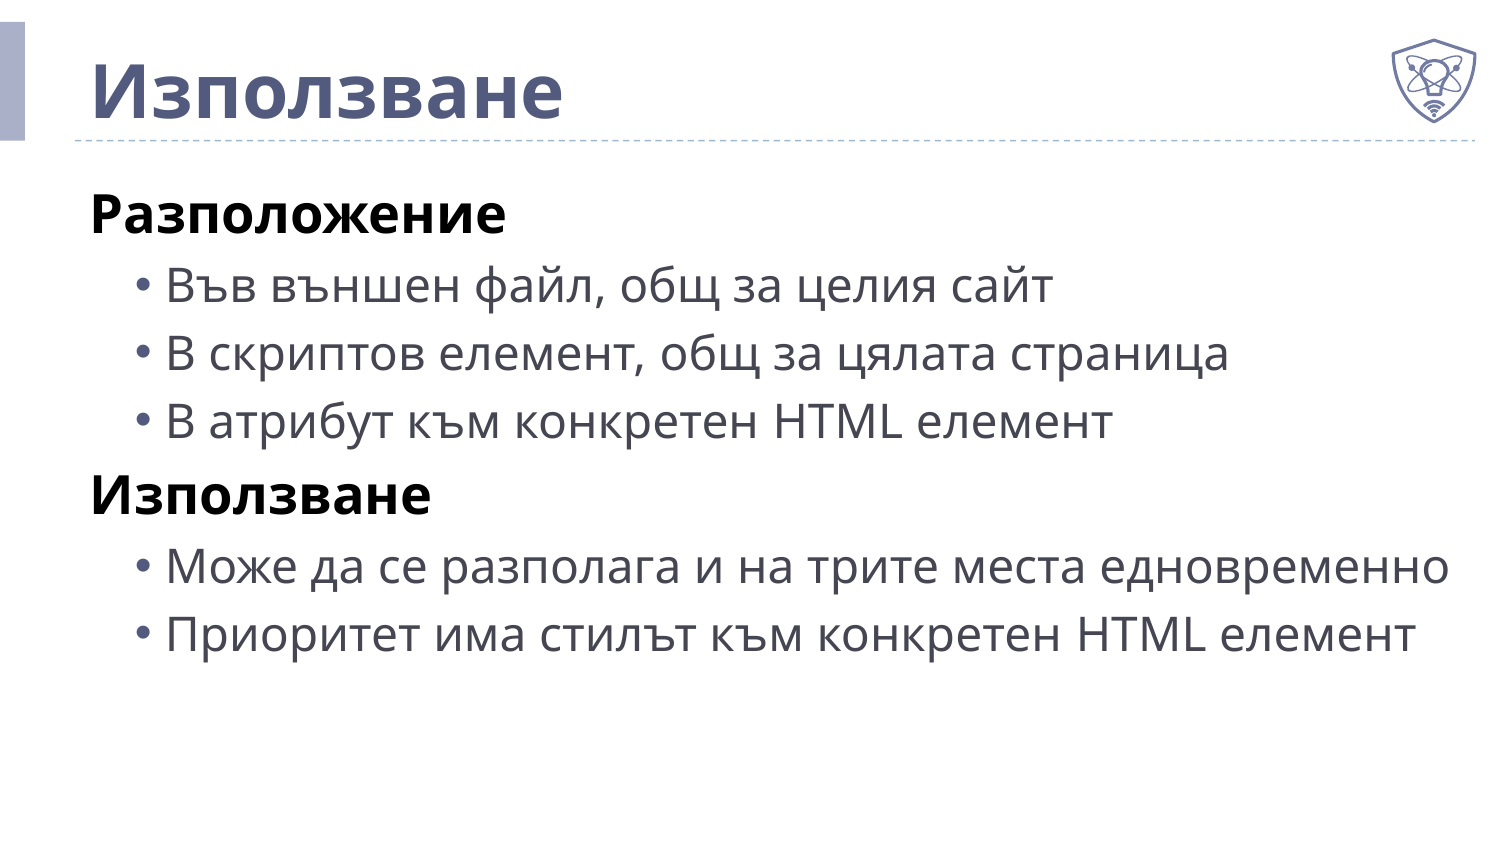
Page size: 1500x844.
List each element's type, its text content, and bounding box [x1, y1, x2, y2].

list Разположение Във външен файл, общ за целия сайт В скриптов елемент, общ за цялата страница В атрибут към конкретен HTML елемент Използване Може да се разполага и на трите места едновременно Приоритет има стилът към конкретен HTML елемент [75, 171, 1475, 835]
title Използване [75, 18, 1475, 141]
